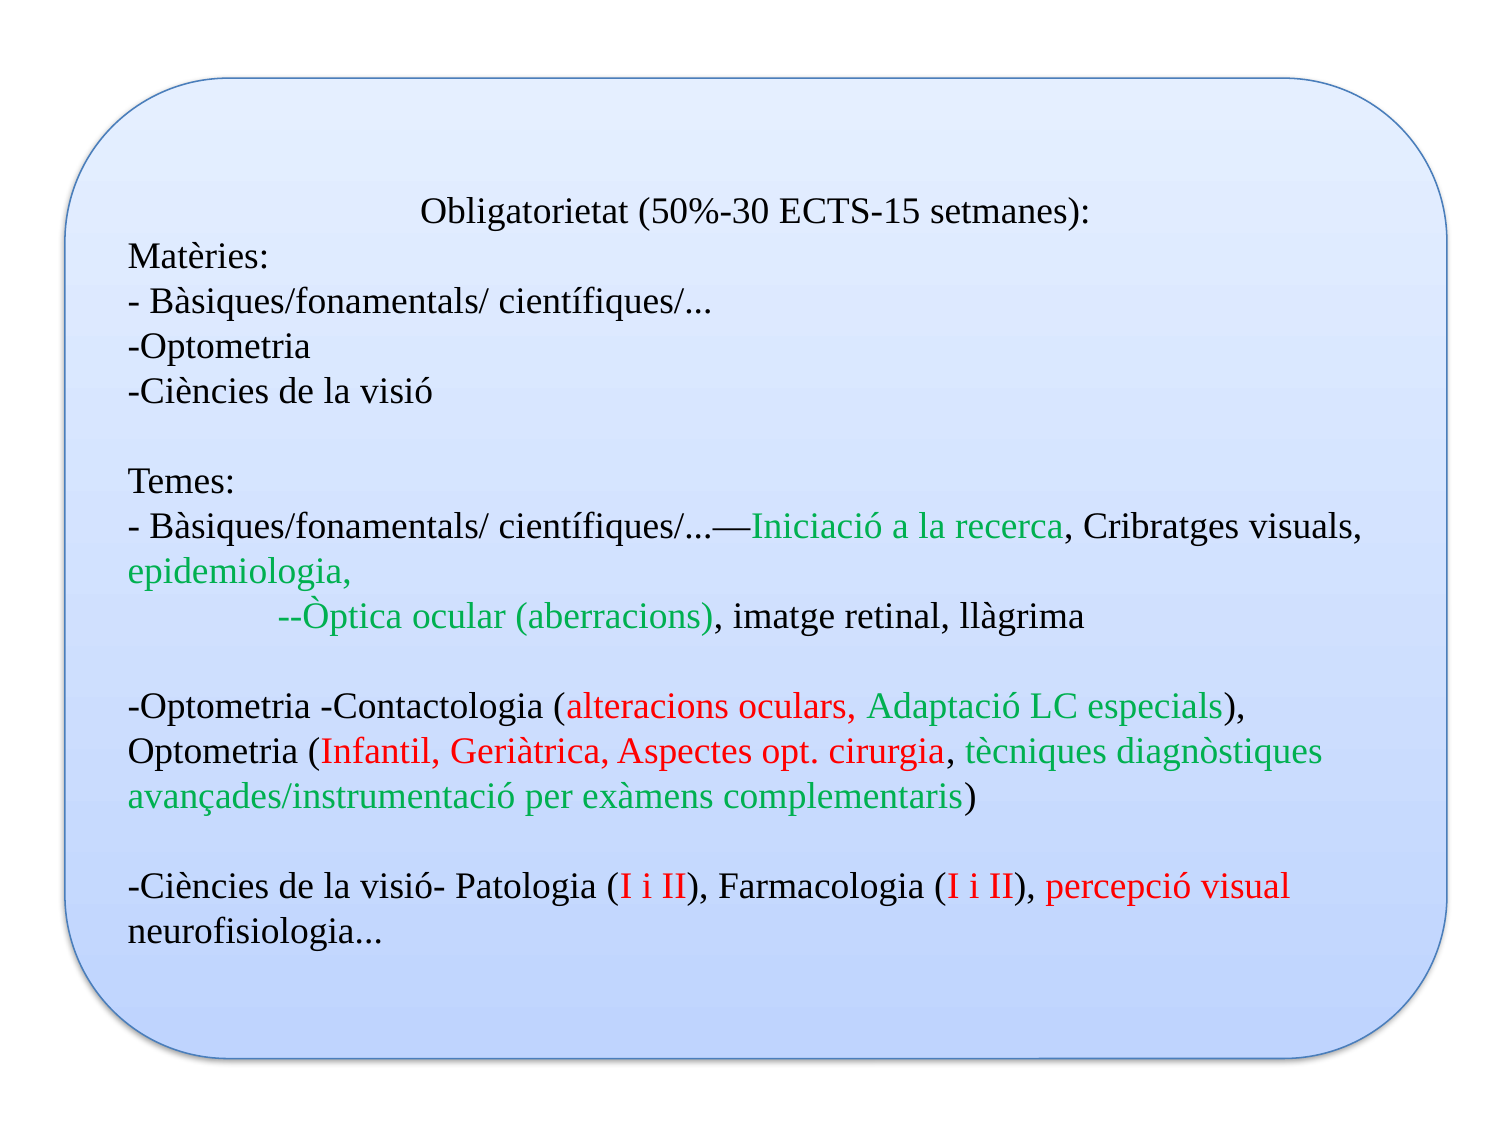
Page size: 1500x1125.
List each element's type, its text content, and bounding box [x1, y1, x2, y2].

text_box Obligatorietat (50%-30 ECTS-15 setmanes): Matèries: - Bàsiques/fonamentals/ científiques/... -Optometria -Ciències de la visió Temes: - Bàsiques/fonamentals/ científiques/...—Iniciació a la recerca, Cribratges visuals, epidemiologia, --Òptica ocular (aberracions), imatge retinal, llàgrima -Optometria -Contactologia (alteracions oculars, Adaptació LC especials), Optometria (Infantil, Geriàtrica, Aspectes opt. cirurgia, tècniques diagnòstiques avançades/instrumentació per exàmens complementaris) -Ciències de la visió- Patologia (I i II), Farmacologia (I i II), percepció visual neurofisiologia... [64, 77, 1448, 1060]
